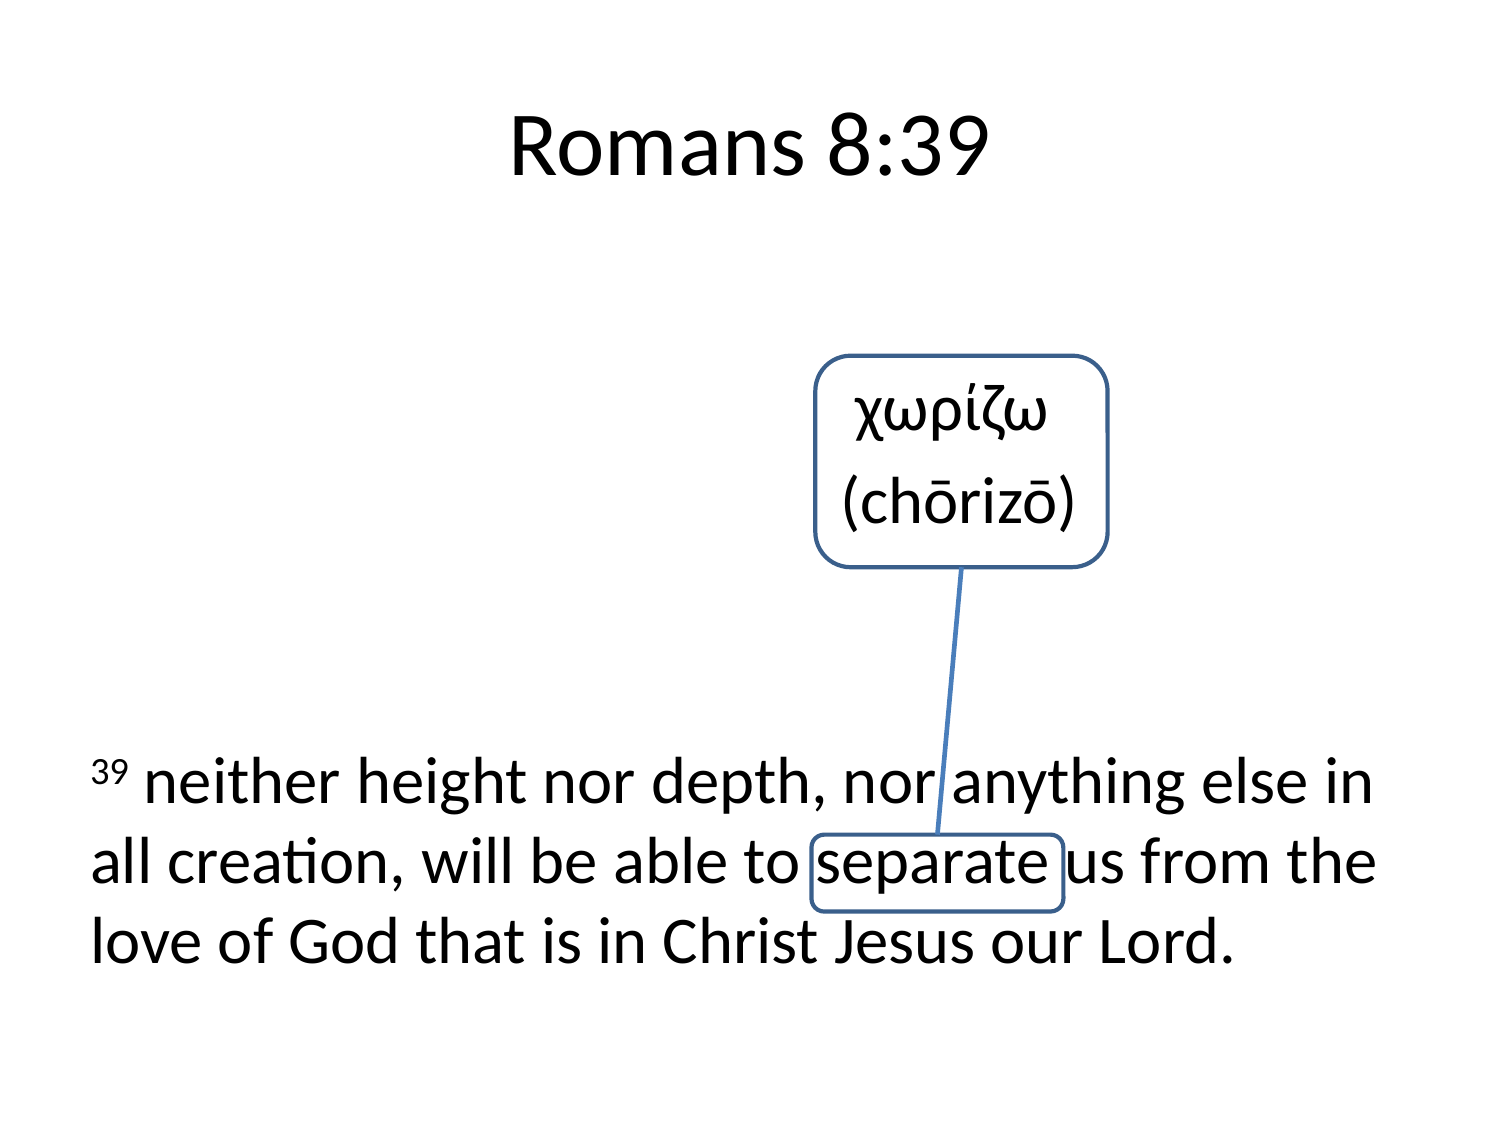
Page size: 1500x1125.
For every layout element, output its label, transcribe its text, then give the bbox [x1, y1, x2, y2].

text_box [809, 832, 1066, 914]
list χωρίζω (chōrizō) 39 neither height nor depth, nor anything else in all creation, will be able to separate us from the love of God that is in Christ Jesus our Lord. [75, 262, 1425, 1005]
title Romans 8:39 [75, 45, 1425, 233]
text_box [813, 353, 1110, 570]
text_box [937, 566, 962, 835]
